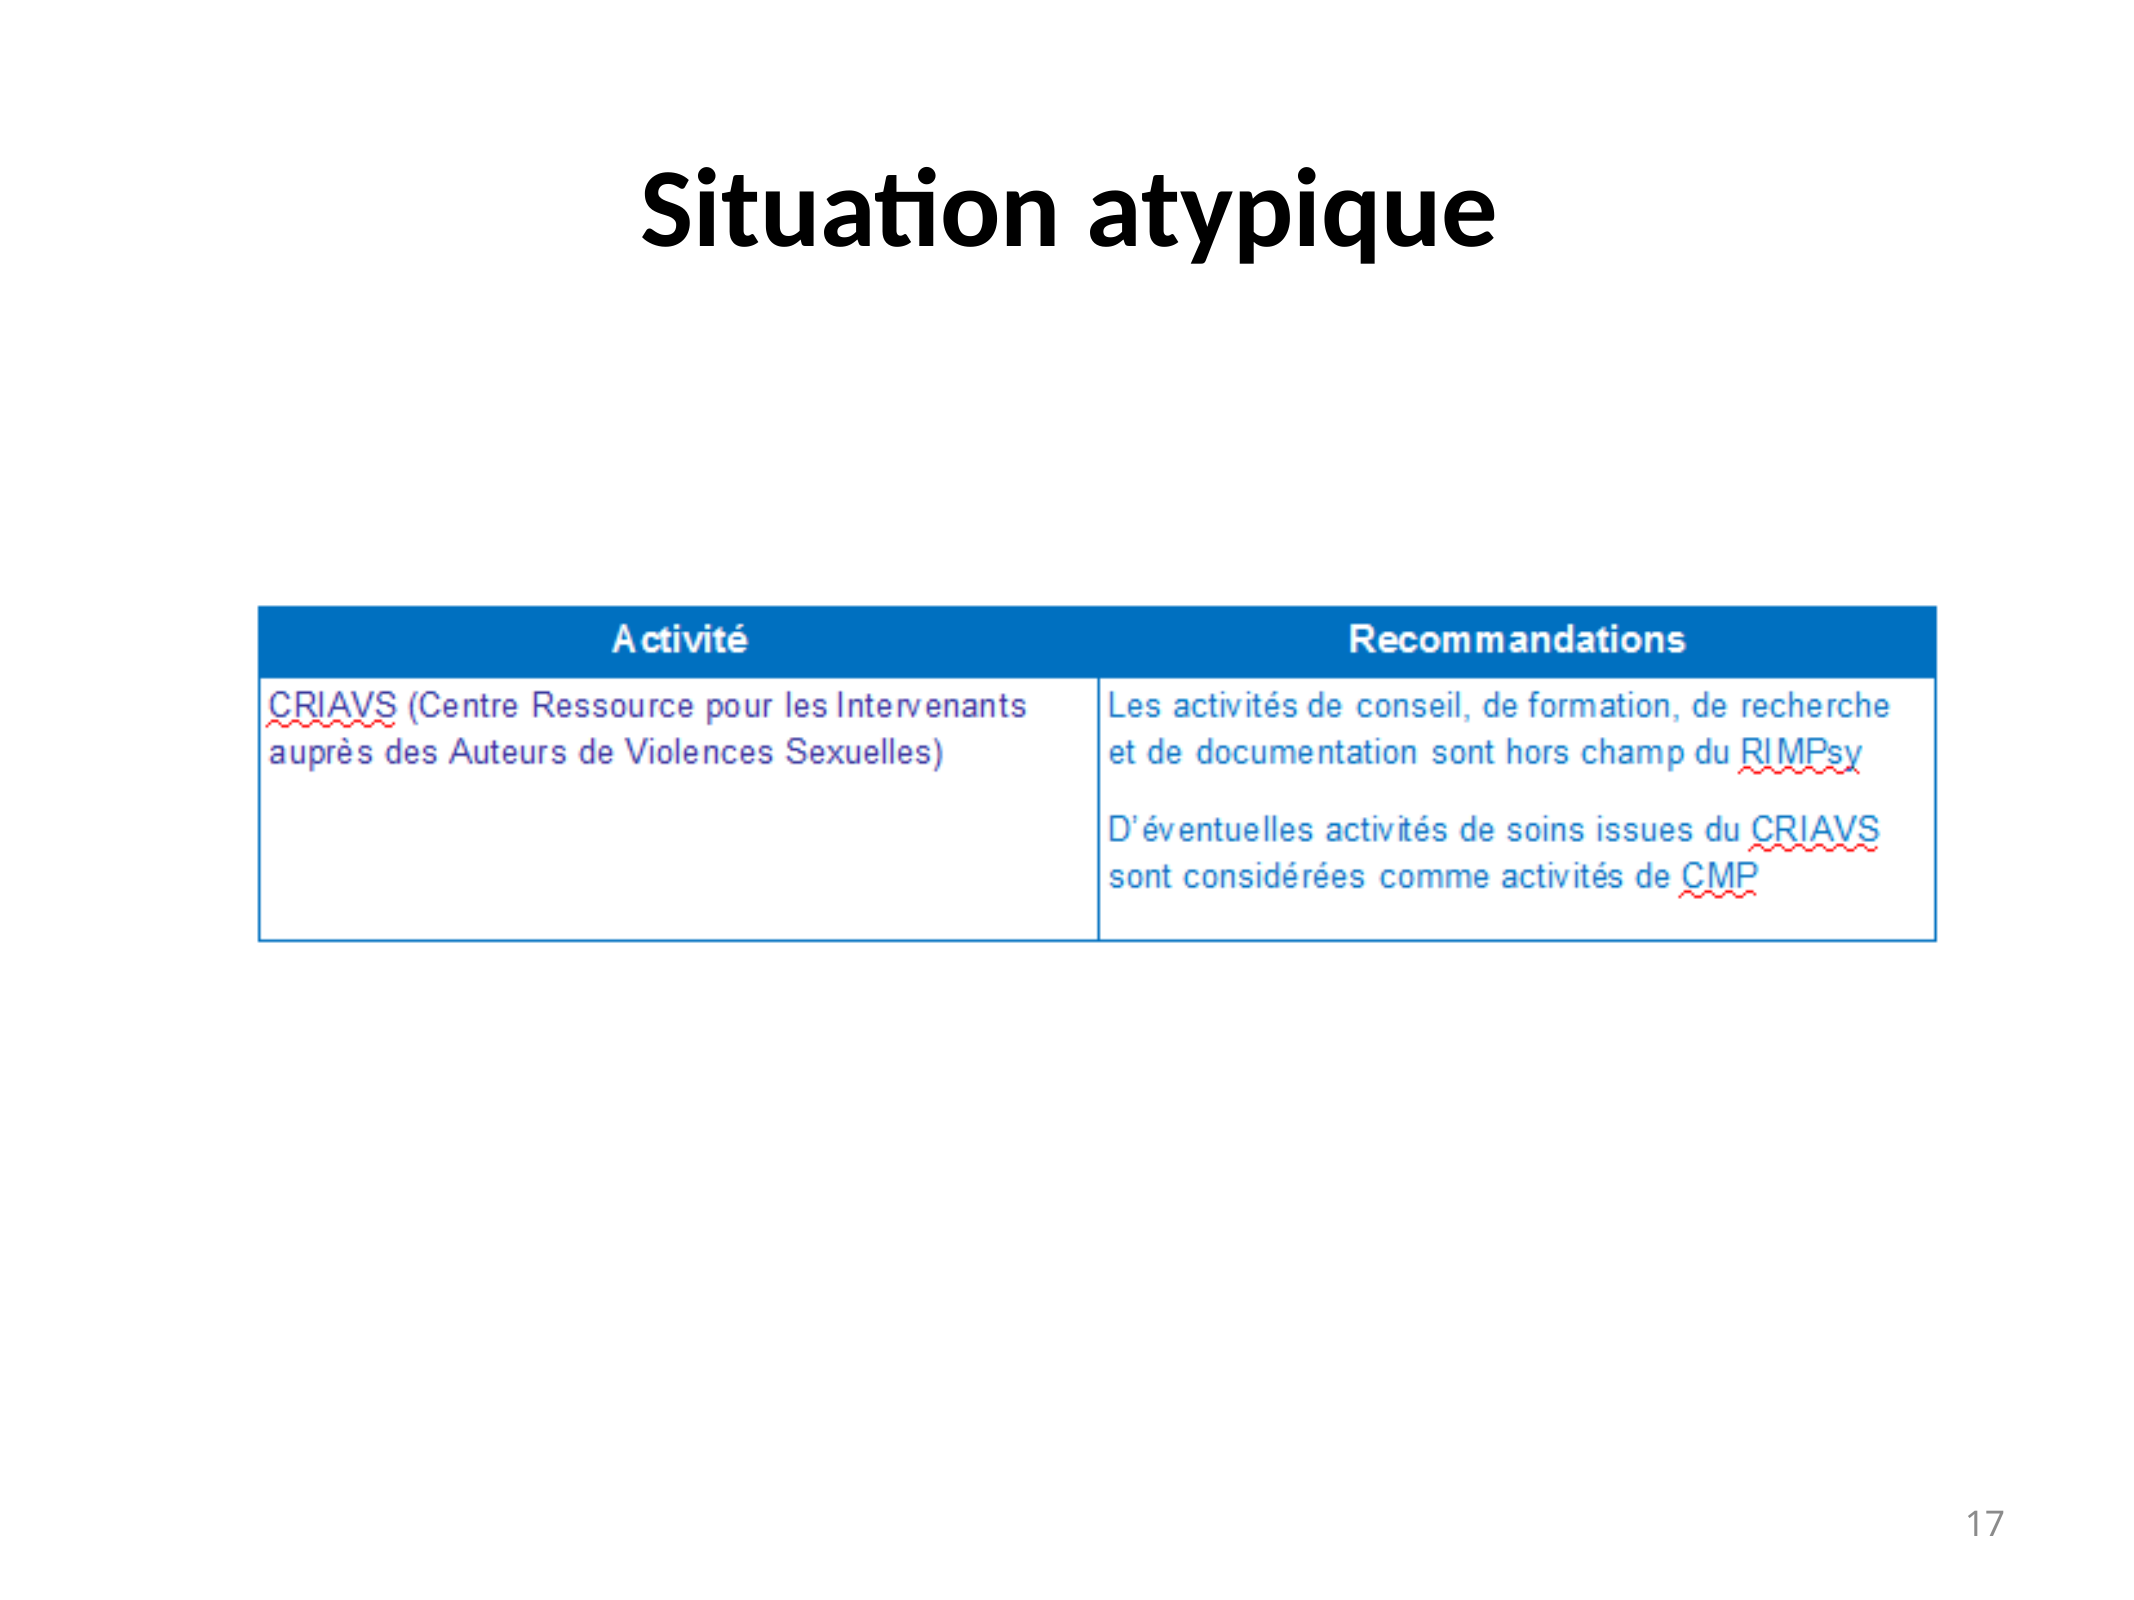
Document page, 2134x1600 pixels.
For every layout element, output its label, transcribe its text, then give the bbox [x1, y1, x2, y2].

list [251, 598, 1948, 948]
title Situation atypique [109, 67, 2030, 335]
slide_number 17 [1528, 1482, 2027, 1569]
